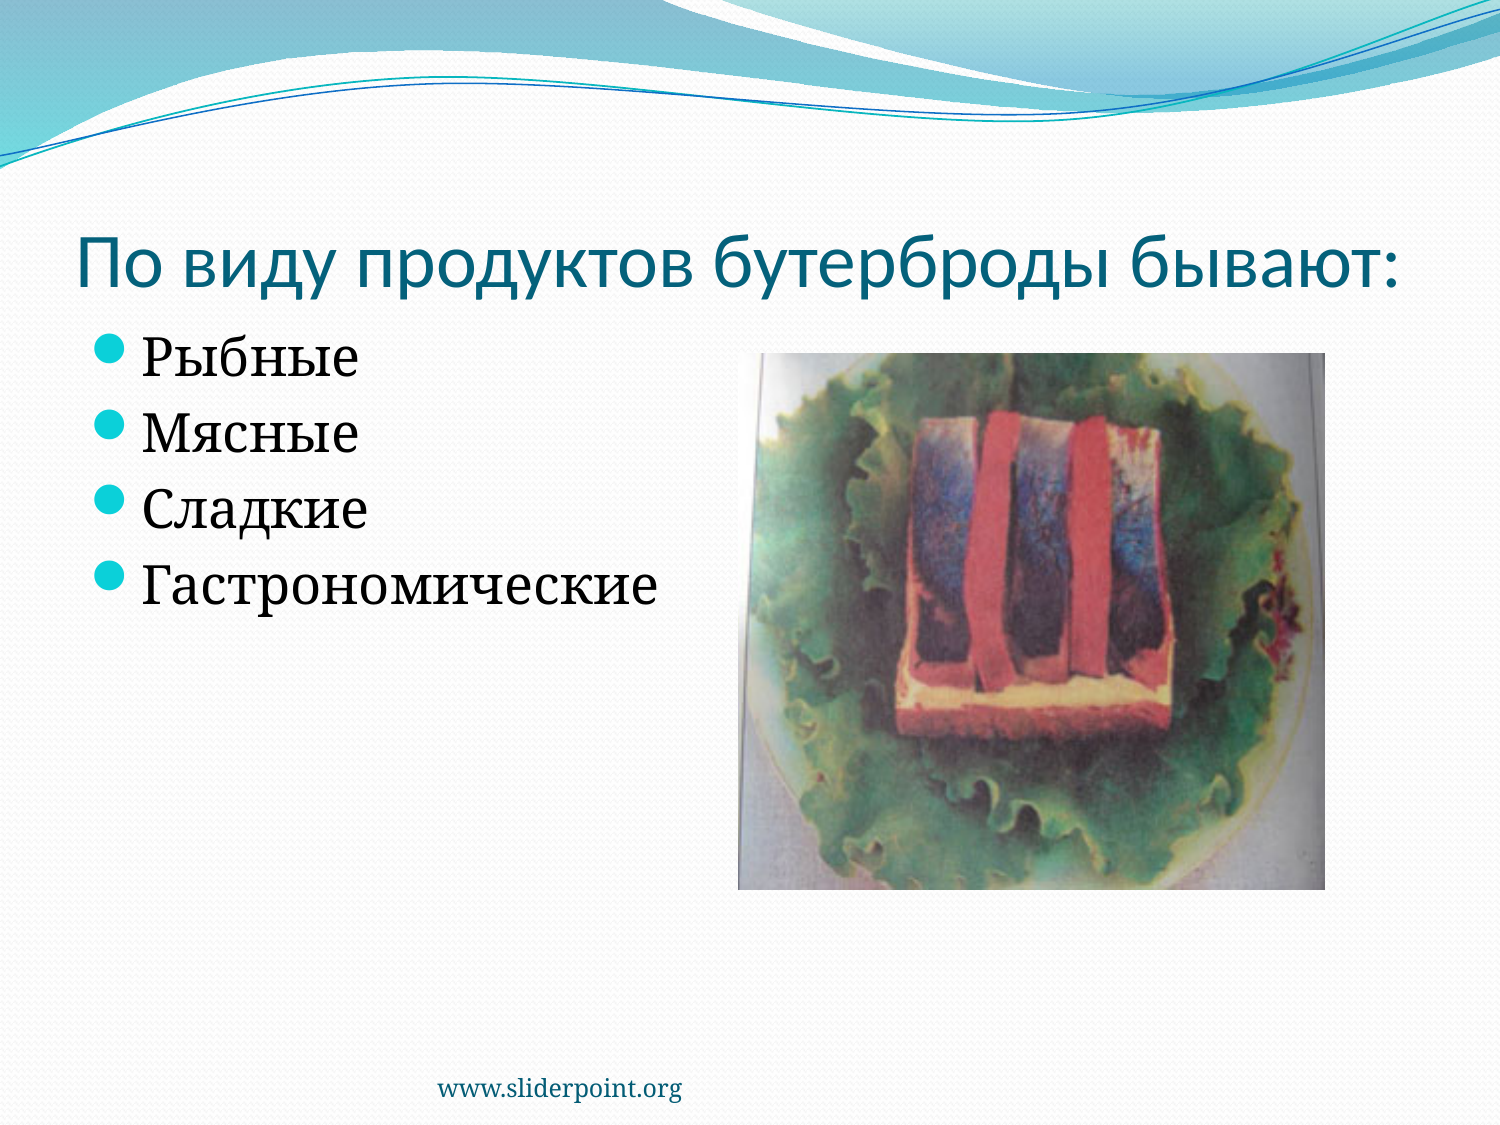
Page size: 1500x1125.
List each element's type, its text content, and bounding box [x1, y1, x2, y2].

list Рыбные Мясные Сладкие Гастрономические [74, 314, 738, 1043]
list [737, 353, 1325, 890]
footer www.sliderpoint.org [437, 1042, 988, 1103]
title По виду продуктов бутерброды бывают: [74, 115, 1426, 304]
